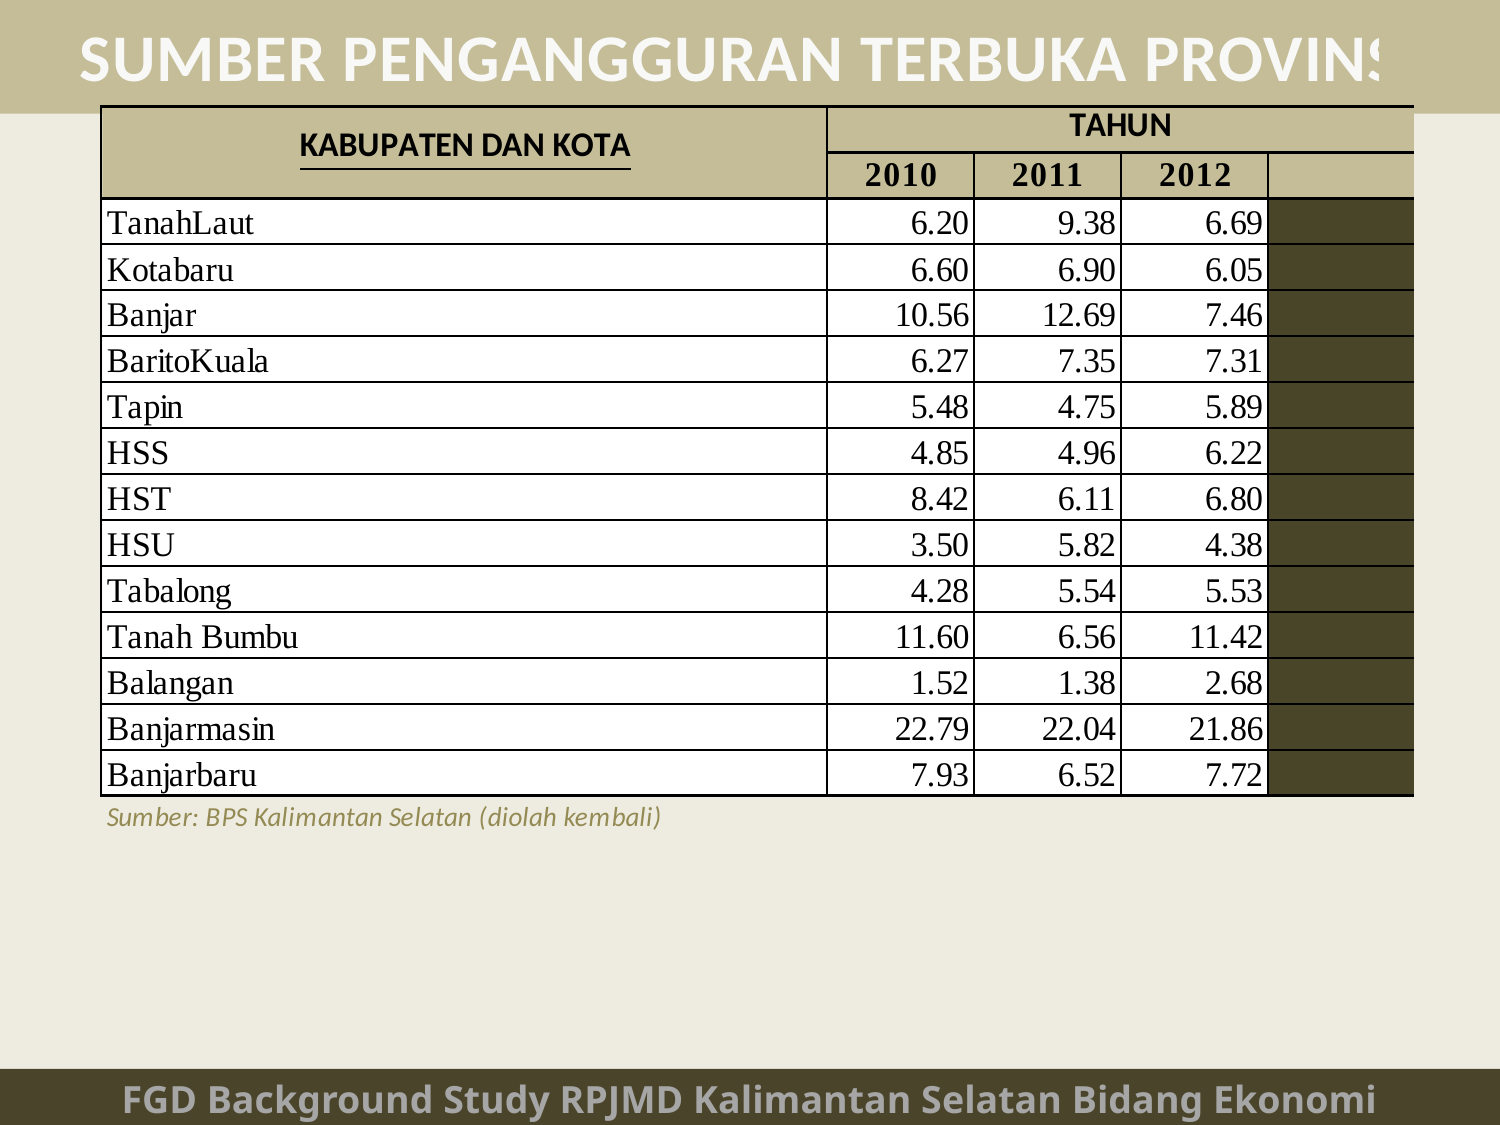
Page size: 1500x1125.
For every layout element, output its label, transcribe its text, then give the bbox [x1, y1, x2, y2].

text_box SUMBER PENGANGGURAN TERBUKA PROVINSI [0, 0, 1500, 116]
picture [99, 105, 1417, 844]
text_box FGD Background Study RPJMD Kalimantan Selatan Bidang Ekonomi [0, 1068, 1500, 1125]
